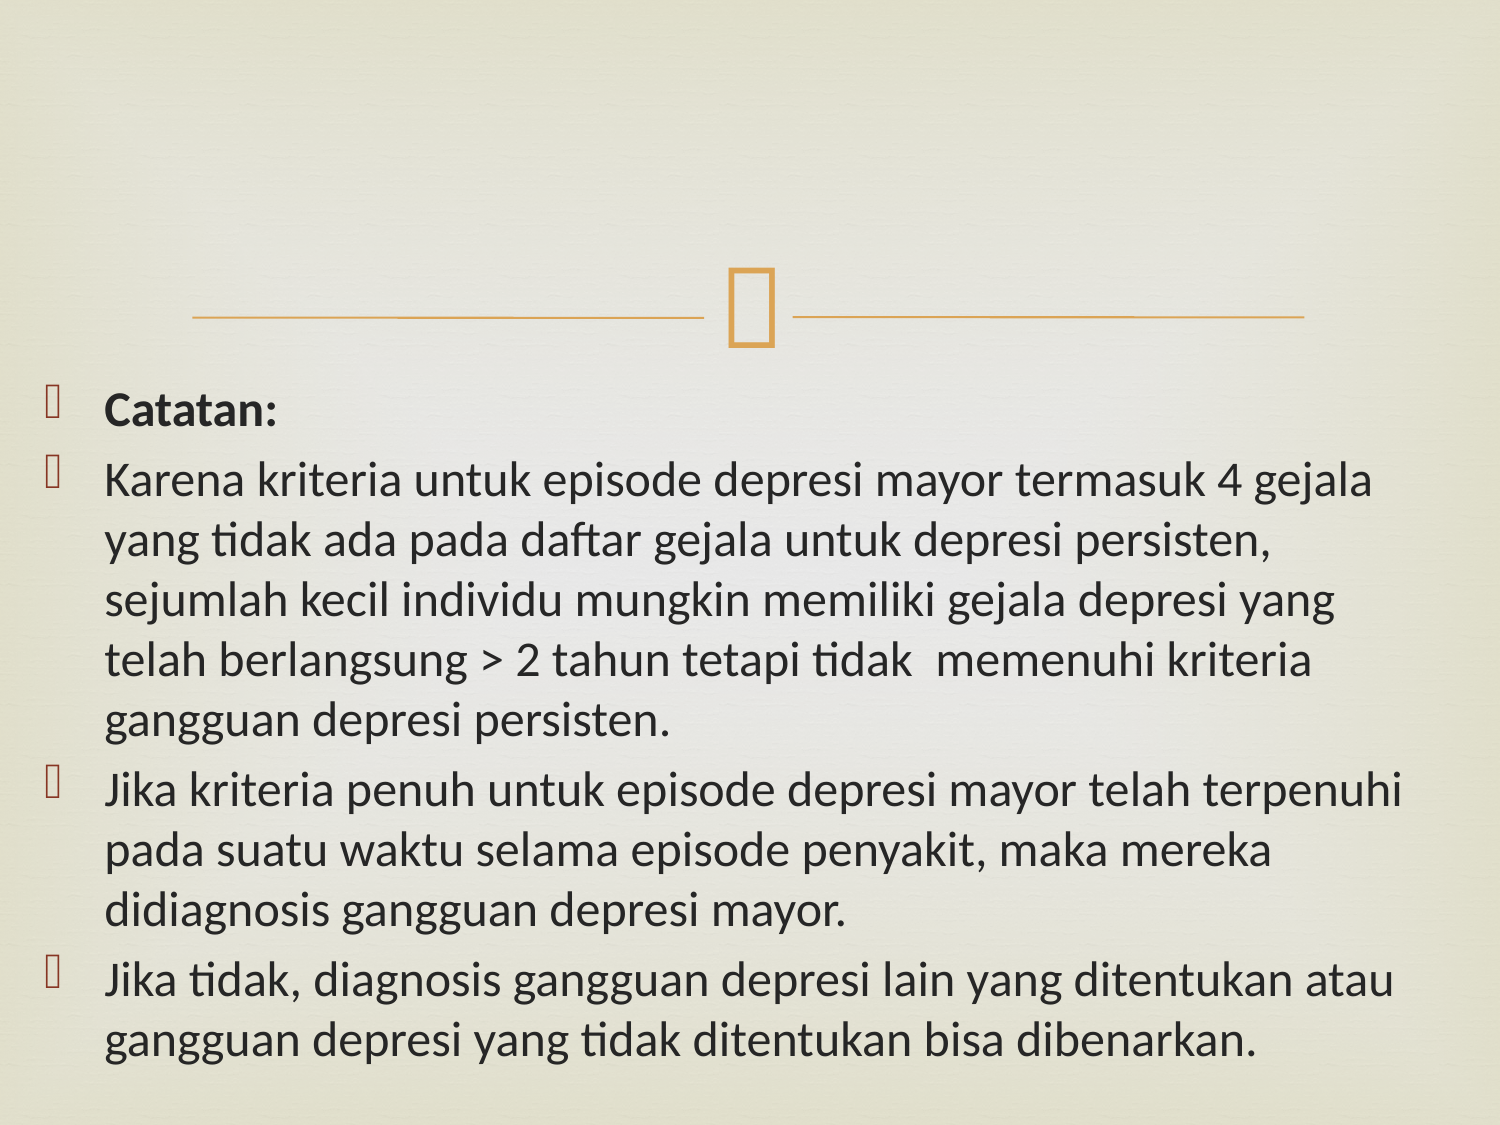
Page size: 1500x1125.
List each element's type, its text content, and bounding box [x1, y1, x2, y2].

list Catatan: Karena kriteria untuk episode depresi mayor termasuk 4 gejala yang tidak ada pada daftar gejala untuk depresi persisten, sejumlah kecil individu mungkin memiliki gejala depresi yang telah berlangsung > 2 tahun tetapi tidak memenuhi kriteria gangguan depresi persisten. Jika kriteria penuh untuk episode depresi mayor telah terpenuhi pada suatu waktu selama episode penyakit, maka mereka didiagnosis gangguan depresi mayor. Jika tidak, diagnosis gangguan depresi lain yang ditentukan atau gangguan depresi yang tidak ditentukan bisa dibenarkan. [29, 368, 1459, 1125]
